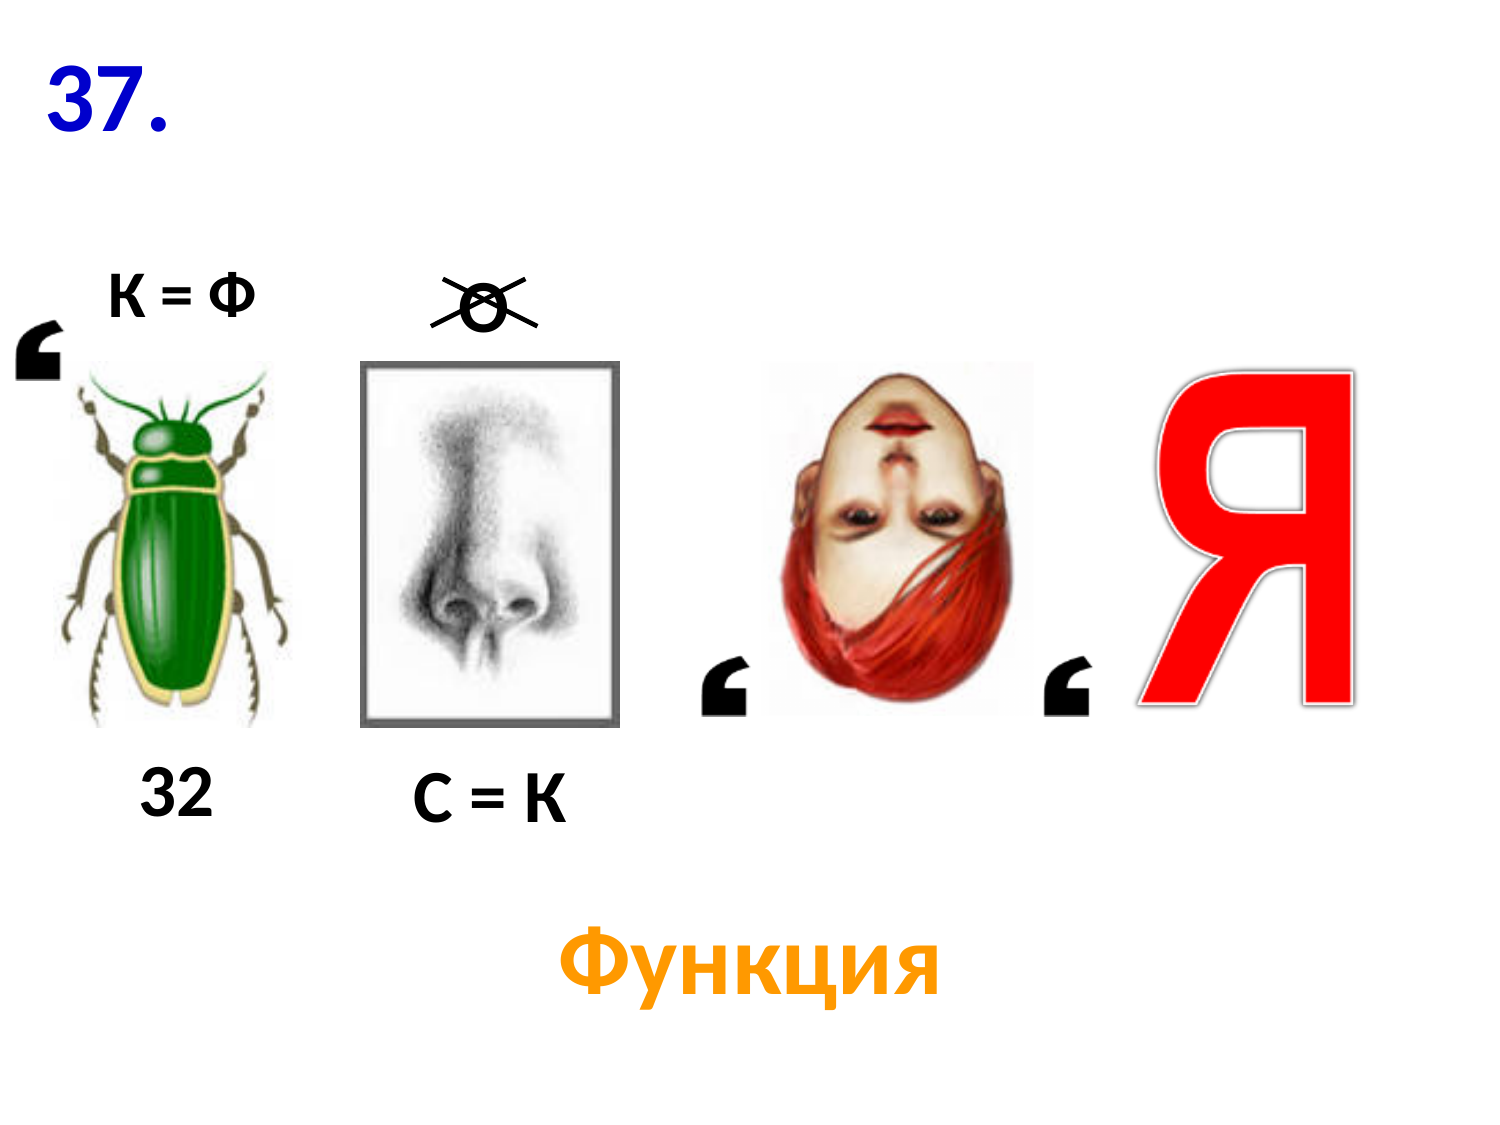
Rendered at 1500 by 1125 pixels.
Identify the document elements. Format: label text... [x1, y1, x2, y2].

picture [1353, 362, 1363, 715]
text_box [52, 243, 1353, 835]
text_box Функция [426, 886, 1076, 1067]
text_box 37. [29, 24, 242, 160]
picture [15, 318, 65, 381]
